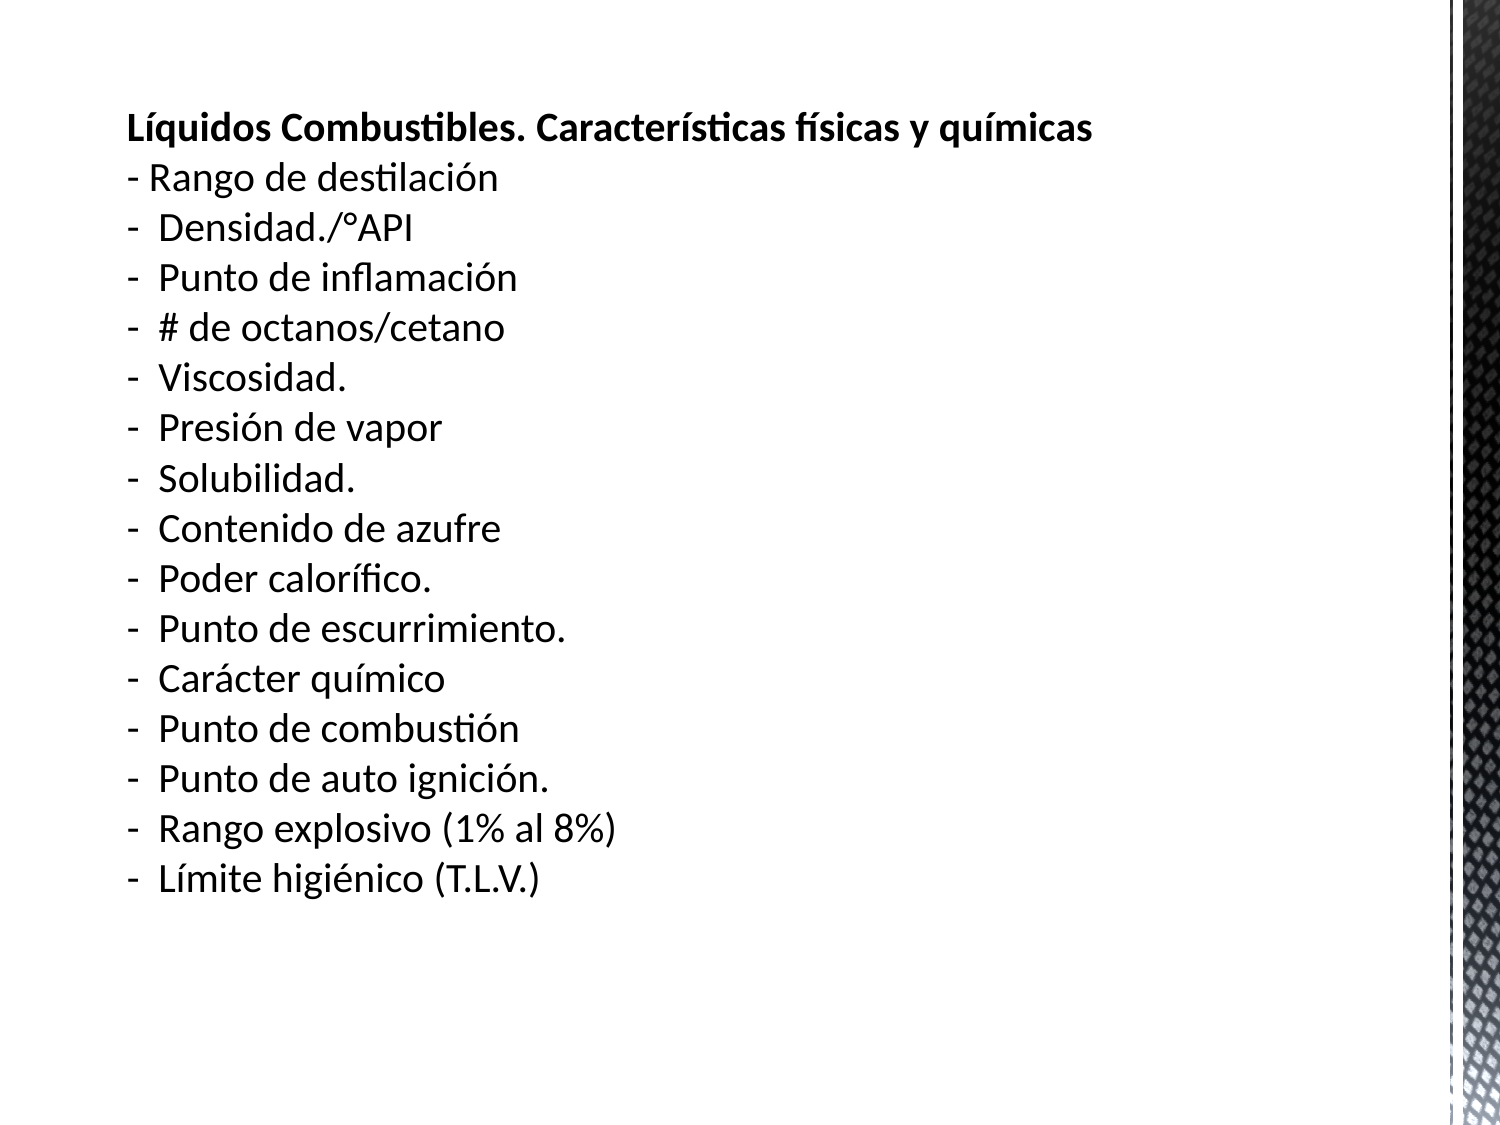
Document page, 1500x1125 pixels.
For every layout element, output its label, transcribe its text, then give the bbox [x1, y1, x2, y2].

picture [1447, 0, 1500, 1125]
text_box Líquidos Combustibles. Características físicas y químicas - Rango de destilación - Densidad./°API - Punto de inflamación - # de octanos/cetano - Viscosidad. - Presión de vapor - Solubilidad. - Contenido de azufre - Poder calorífico. - Punto de escurrimiento. - Carácter químico - Punto de combustión - Punto de auto ignición. - Rango explosivo (1% al 8%) - Límite higiénico (T.L.V.) [112, 42, 1400, 908]
